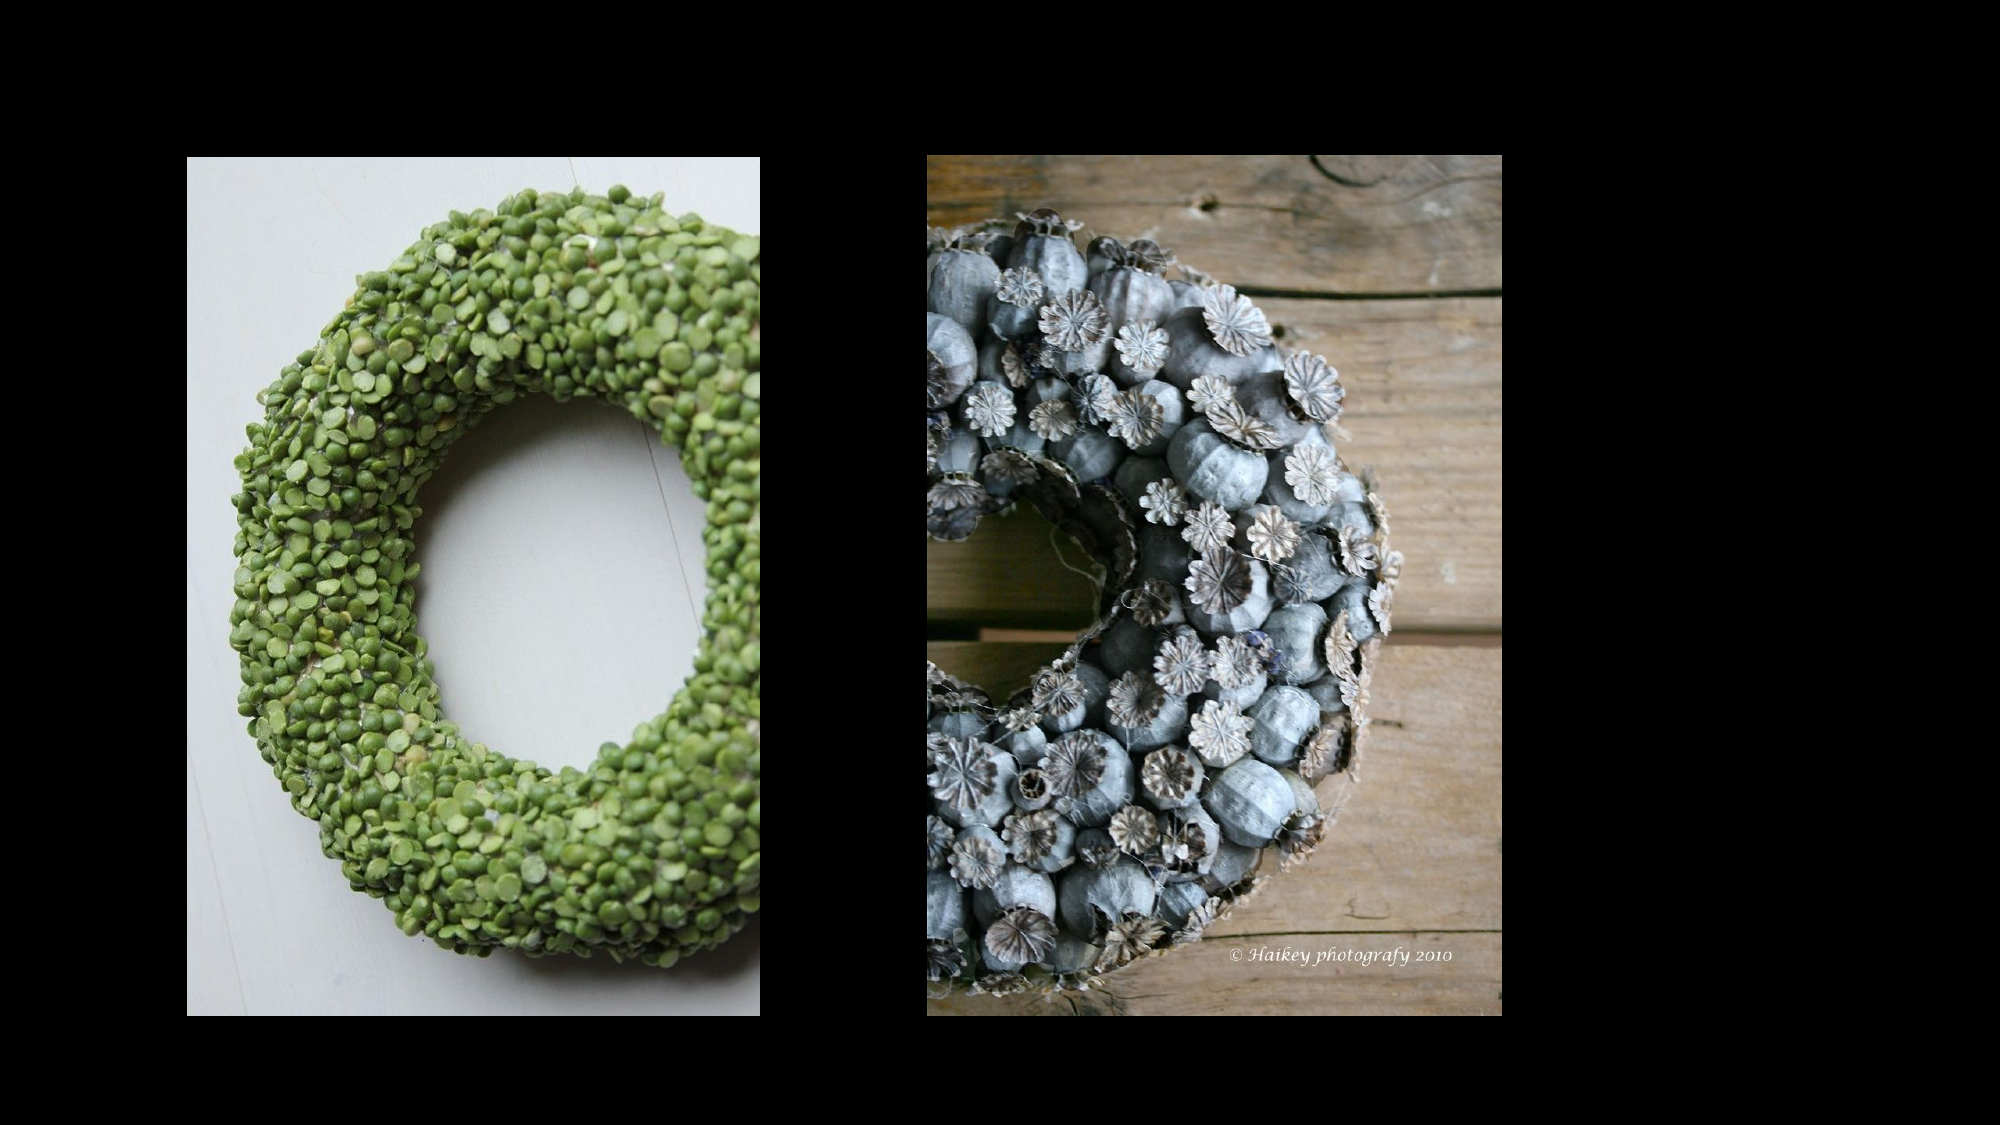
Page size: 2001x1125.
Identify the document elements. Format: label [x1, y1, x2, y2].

list [187, 157, 760, 1016]
picture [927, 155, 1502, 1016]
